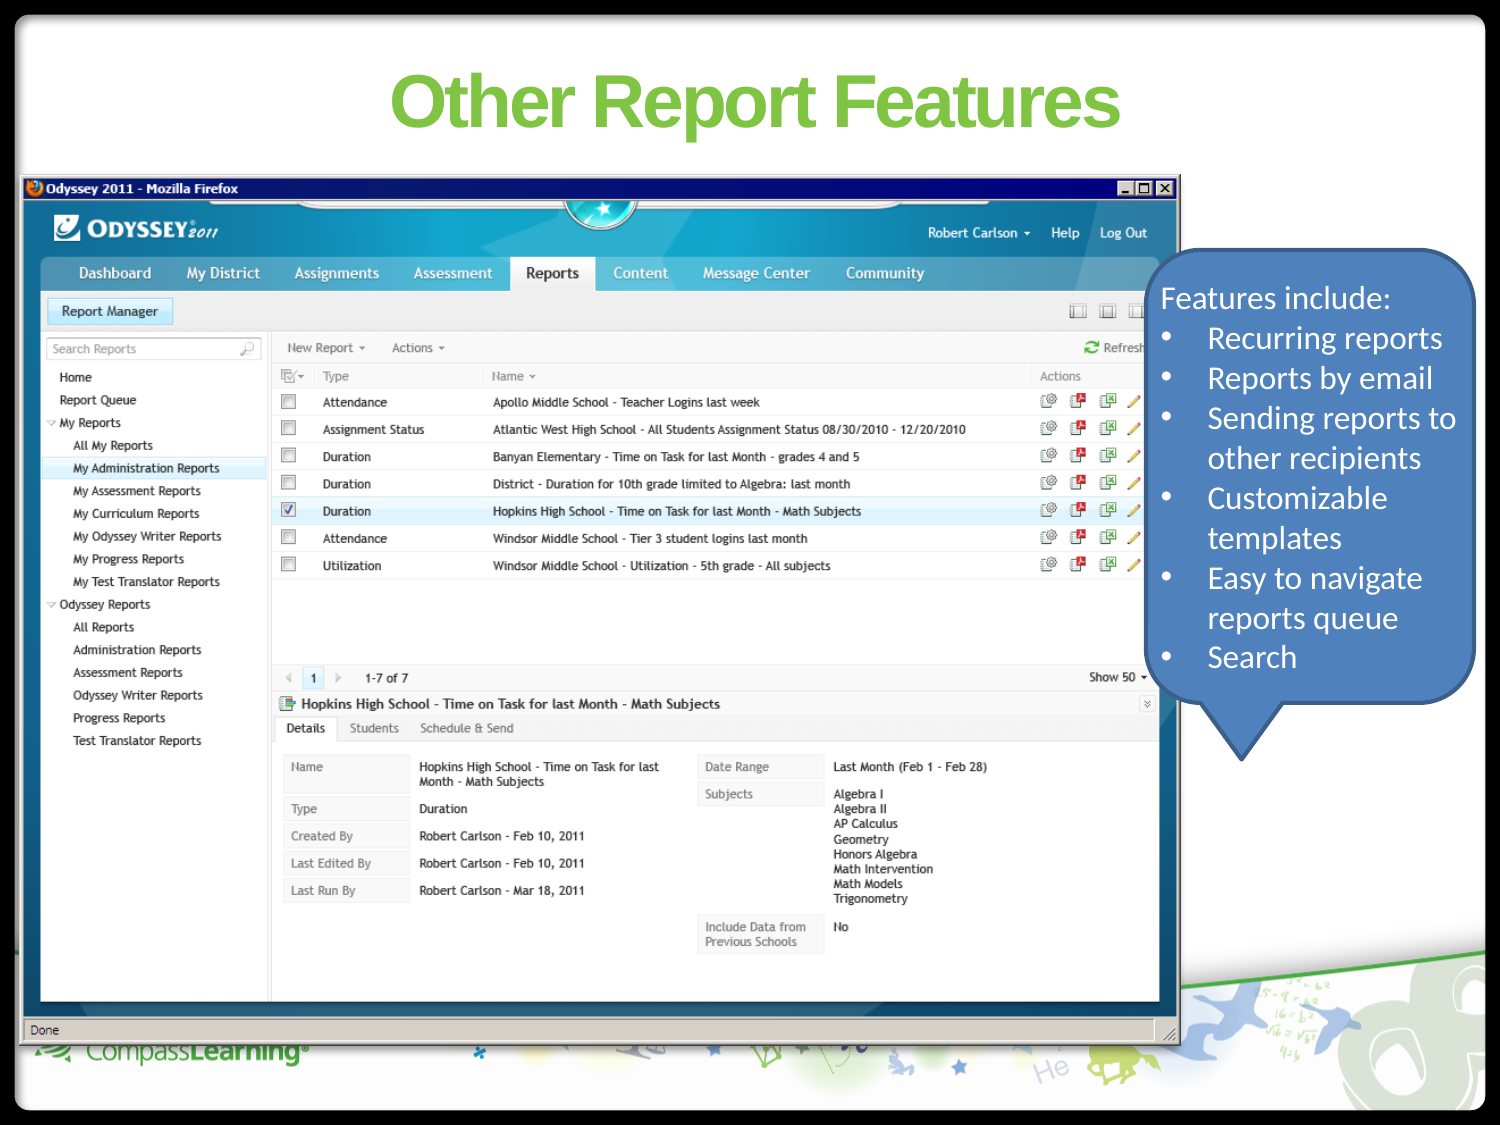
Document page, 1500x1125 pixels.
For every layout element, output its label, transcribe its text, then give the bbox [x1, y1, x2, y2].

title Other Report Features [75, 45, 1438, 175]
text_box Features include: Recurring reports Reports by email Sending reports to other recipients Customizable templates Easy to navigate reports queue Search [1185, 269, 1496, 683]
text_box [1185, 683, 1465, 762]
text_box [1185, 247, 1464, 269]
picture [15, 174, 1485, 1110]
